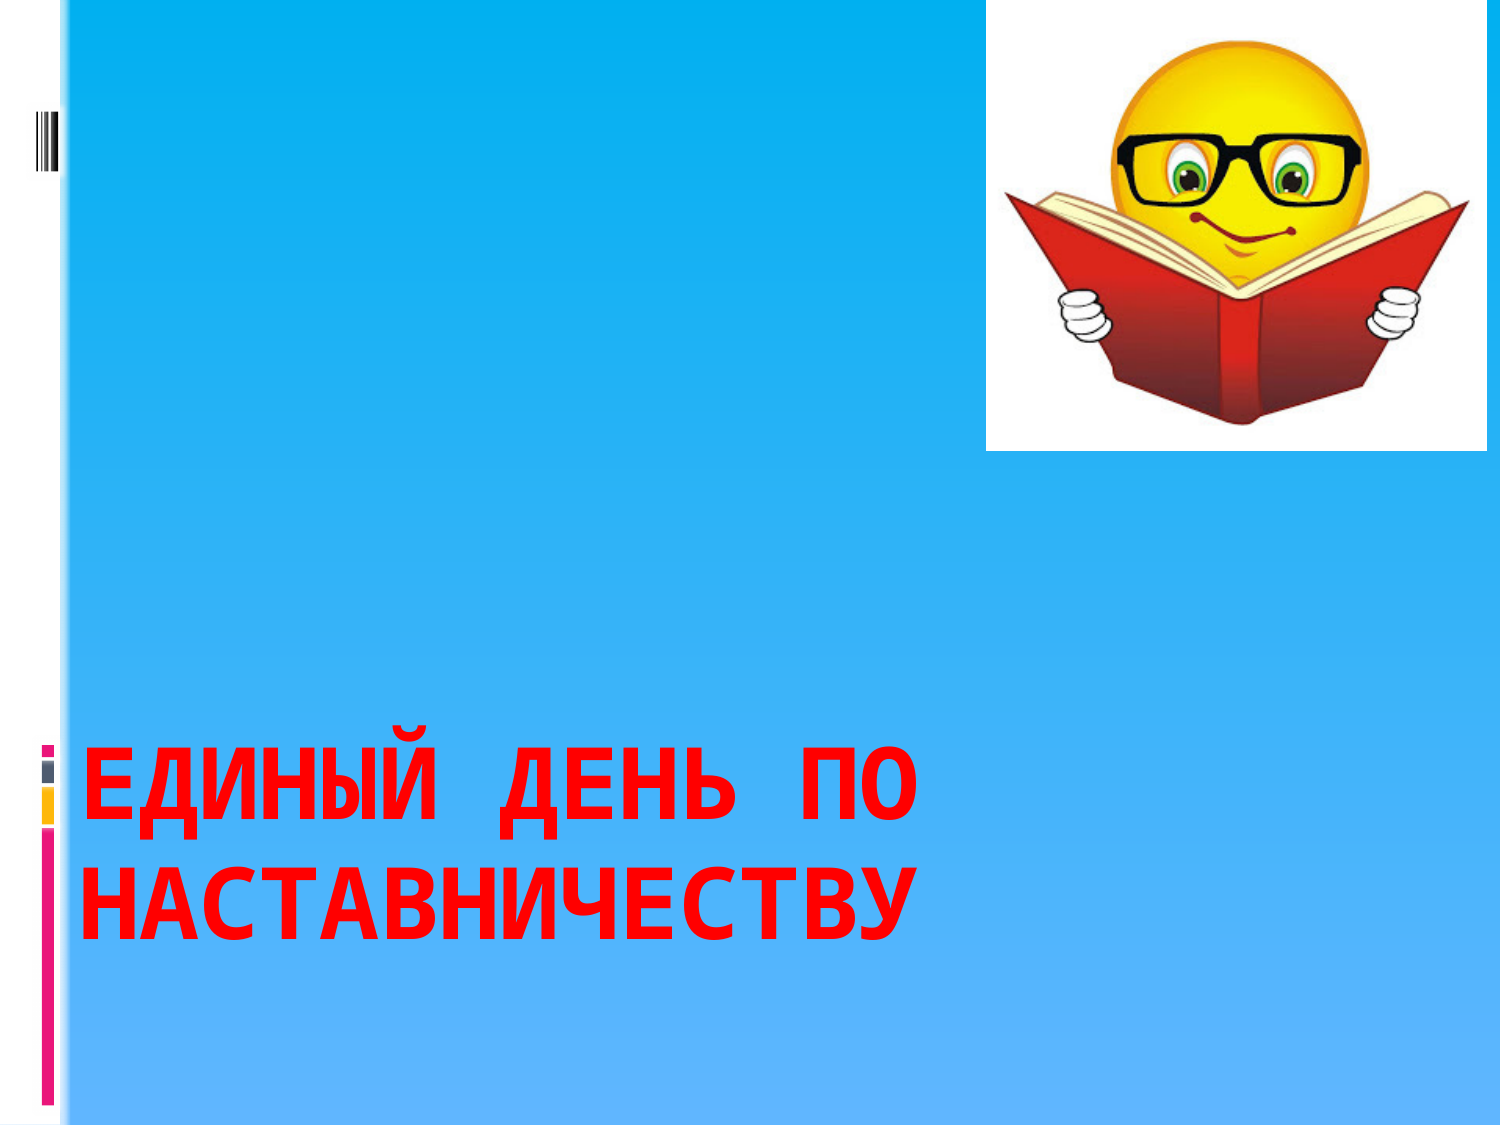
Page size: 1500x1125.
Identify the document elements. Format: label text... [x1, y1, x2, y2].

title Единый день по наставничеству [64, 712, 1500, 1037]
picture [985, 0, 1487, 452]
